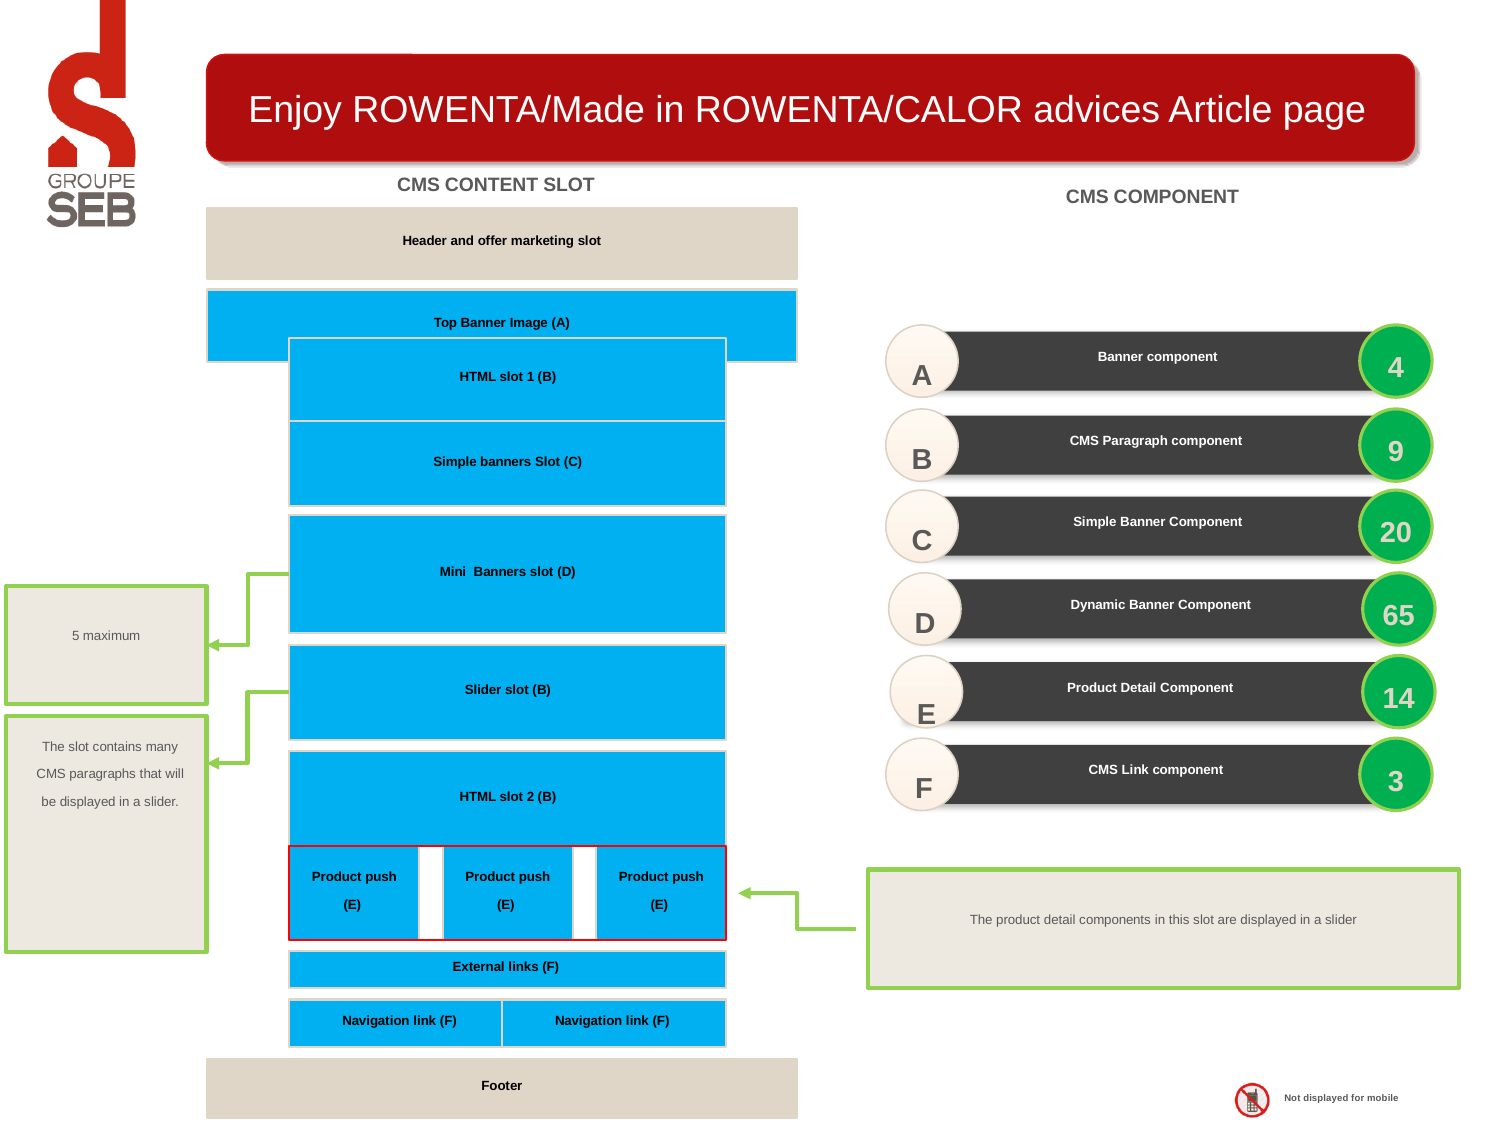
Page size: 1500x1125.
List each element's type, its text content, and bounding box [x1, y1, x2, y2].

text_box Navigation link (F) [500, 997, 728, 1049]
text_box Not displayed for mobile [1271, 1082, 1500, 1117]
text_box [287, 844, 728, 942]
text_box Navigation link (F) [287, 997, 500, 1049]
picture [1233, 1081, 1270, 1118]
text_box 65 [1361, 572, 1436, 646]
text_box F [885, 737, 959, 812]
text_box B [885, 408, 959, 483]
text_box CMS Link component [945, 744, 1373, 804]
text_box E [889, 654, 964, 729]
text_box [867, 869, 1459, 988]
picture [0, 0, 182, 266]
text_box D [887, 572, 962, 646]
text_box Simple Banner Component [945, 496, 1373, 556]
text_box HTML slot 2 (B) [287, 749, 728, 844]
text_box CMS Component [981, 172, 1324, 228]
text_box Simple banners Slot (C) [287, 423, 728, 508]
text_box Top Banner Image (A) [204, 287, 799, 364]
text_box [737, 892, 857, 929]
text_box Slider slot (B) [287, 643, 728, 742]
text_box C [885, 489, 959, 564]
title Enjoy ROWENTA/Made in ROWENTA/CALOR advices Article page [233, 78, 1399, 171]
text_box HTML slot 1 (B) [287, 336, 728, 423]
text_box 20 [1358, 489, 1433, 564]
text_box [5, 585, 207, 705]
text_box External links (F) [287, 949, 728, 990]
text_box 14 [1361, 654, 1436, 729]
text_box CMS Content Slot [218, 160, 774, 216]
text_box 9 [1358, 408, 1433, 483]
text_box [206, 573, 290, 646]
text_box Mini Banners slot (D) [287, 513, 728, 635]
text_box Dynamic Banner Component [948, 579, 1376, 639]
text_box CMS Paragraph component [945, 415, 1373, 475]
text_box Footer [204, 1056, 799, 1120]
text_box Product Detail Component [949, 662, 1376, 722]
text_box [885, 324, 1433, 398]
text_box 3 [1358, 737, 1433, 812]
text_box Header and offer marketing slot [204, 206, 799, 281]
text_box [206, 692, 290, 764]
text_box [5, 715, 207, 953]
